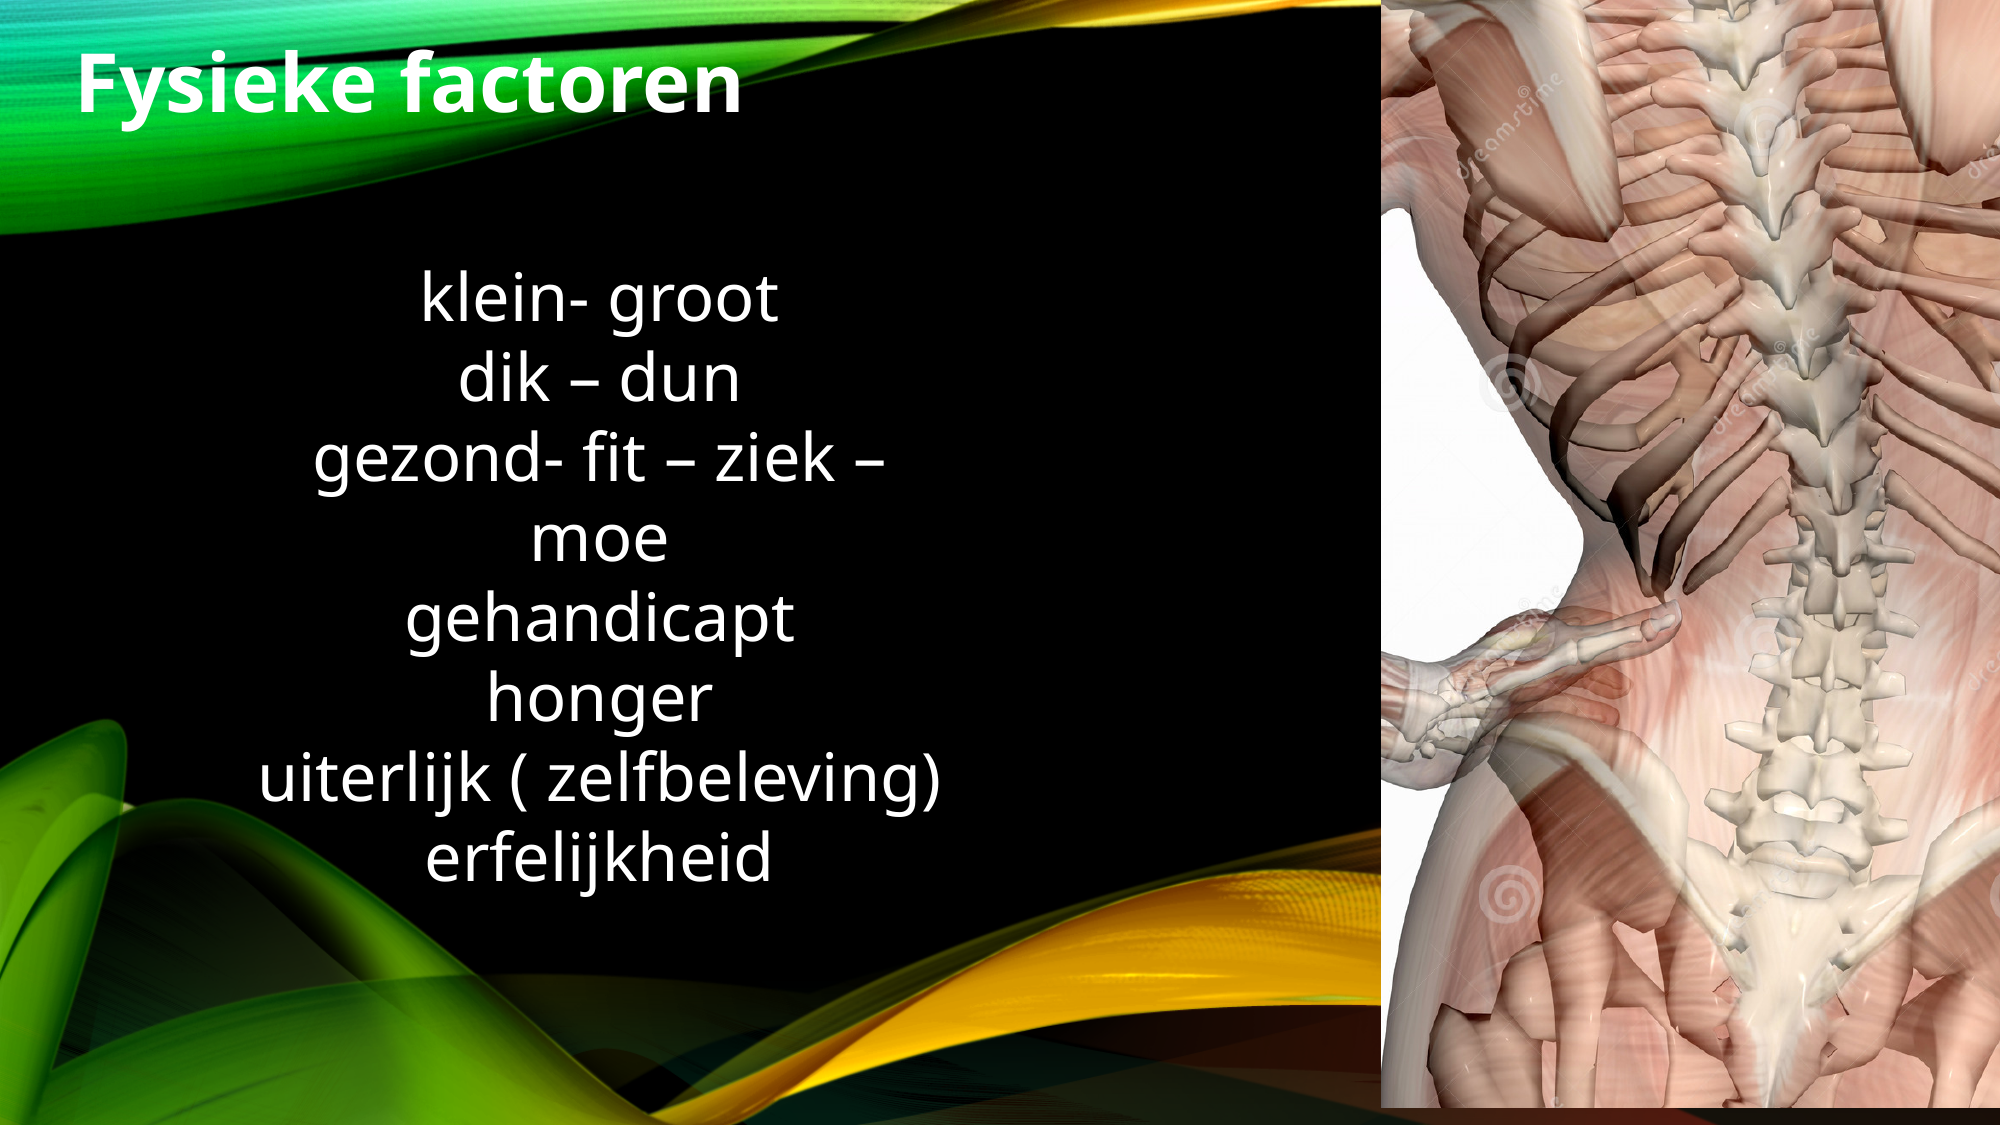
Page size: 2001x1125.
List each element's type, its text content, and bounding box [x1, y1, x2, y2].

subtitle Fysieke factoren [59, 34, 774, 148]
picture [0, 0, 2000, 1125]
text_box klein- groot dik – dun gezond- fit – ziek – moe gehandicapt honger uiterlijk ( zelfbeleving) erfelijkheid [226, 247, 974, 903]
